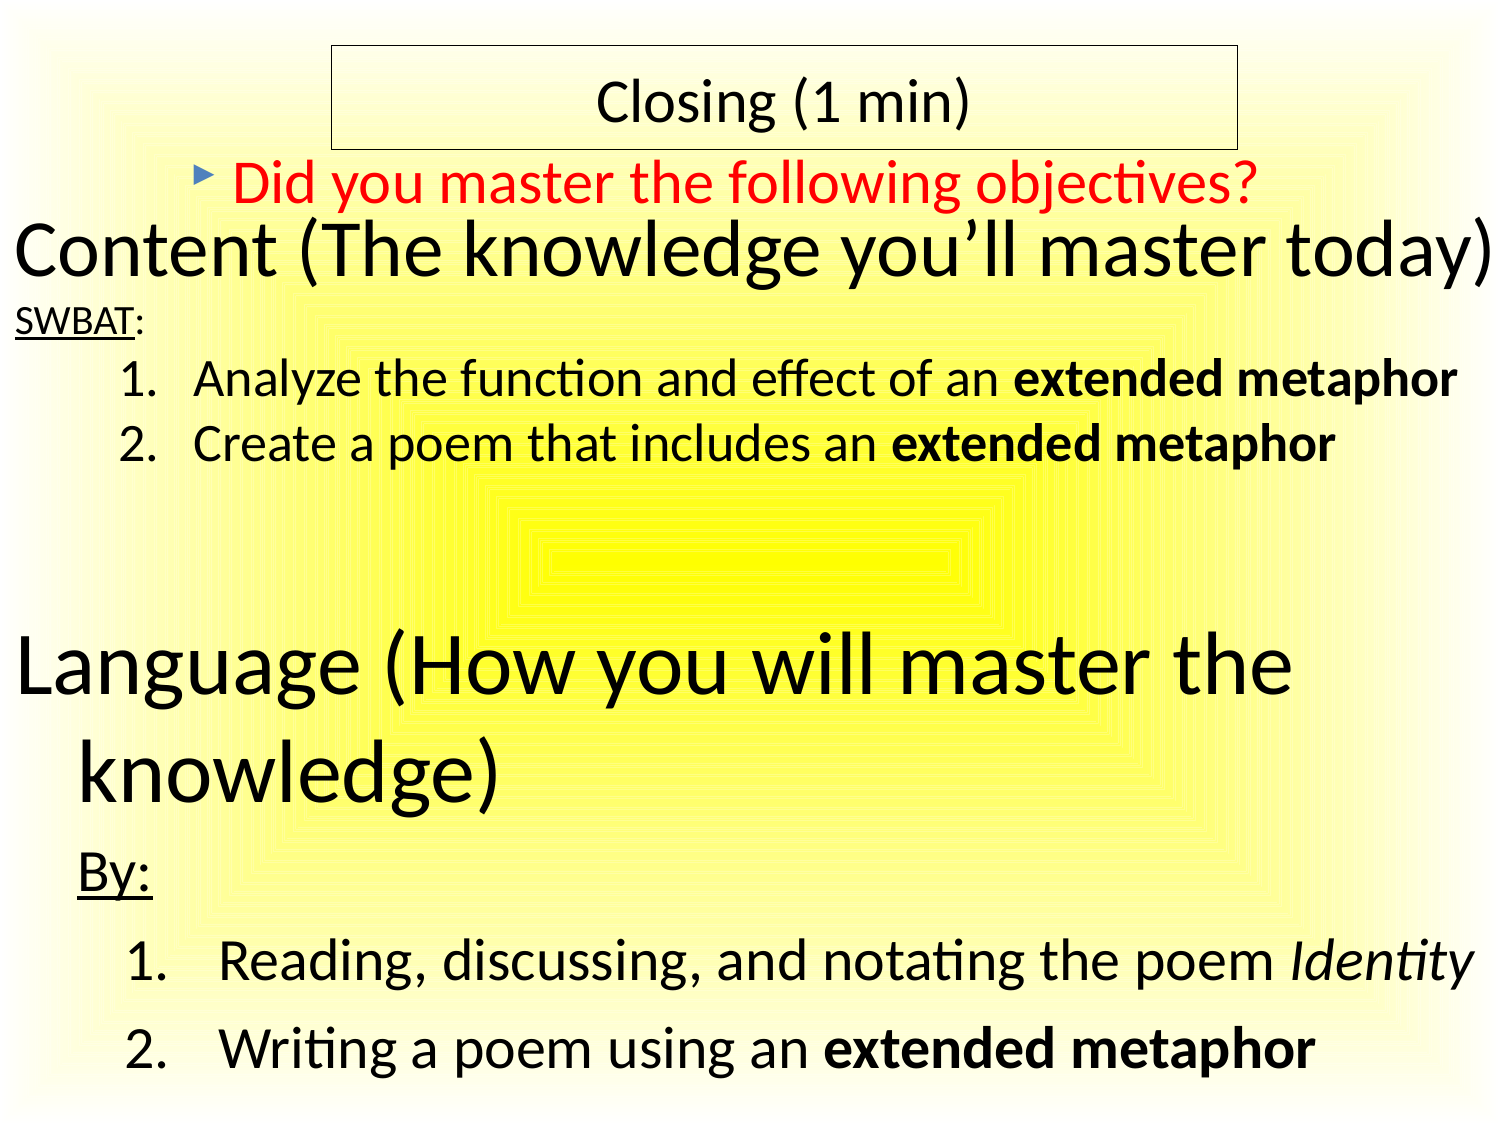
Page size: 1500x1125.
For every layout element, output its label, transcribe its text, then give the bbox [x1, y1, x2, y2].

title Closing (1 min) [331, 45, 1238, 134]
text_box Language (How you will master the knowledge) By: Reading, discussing, and notating the poem Identity Writing a poem using an extended metaphor [0, 605, 1500, 1125]
text_box Content (The knowledge you’ll master today) SWBAT: Analyze the function and effect of an extended metaphor Create a poem that includes an extended metaphor [0, 187, 1500, 605]
text_box Did you master the following objectives? [0, 134, 1434, 187]
